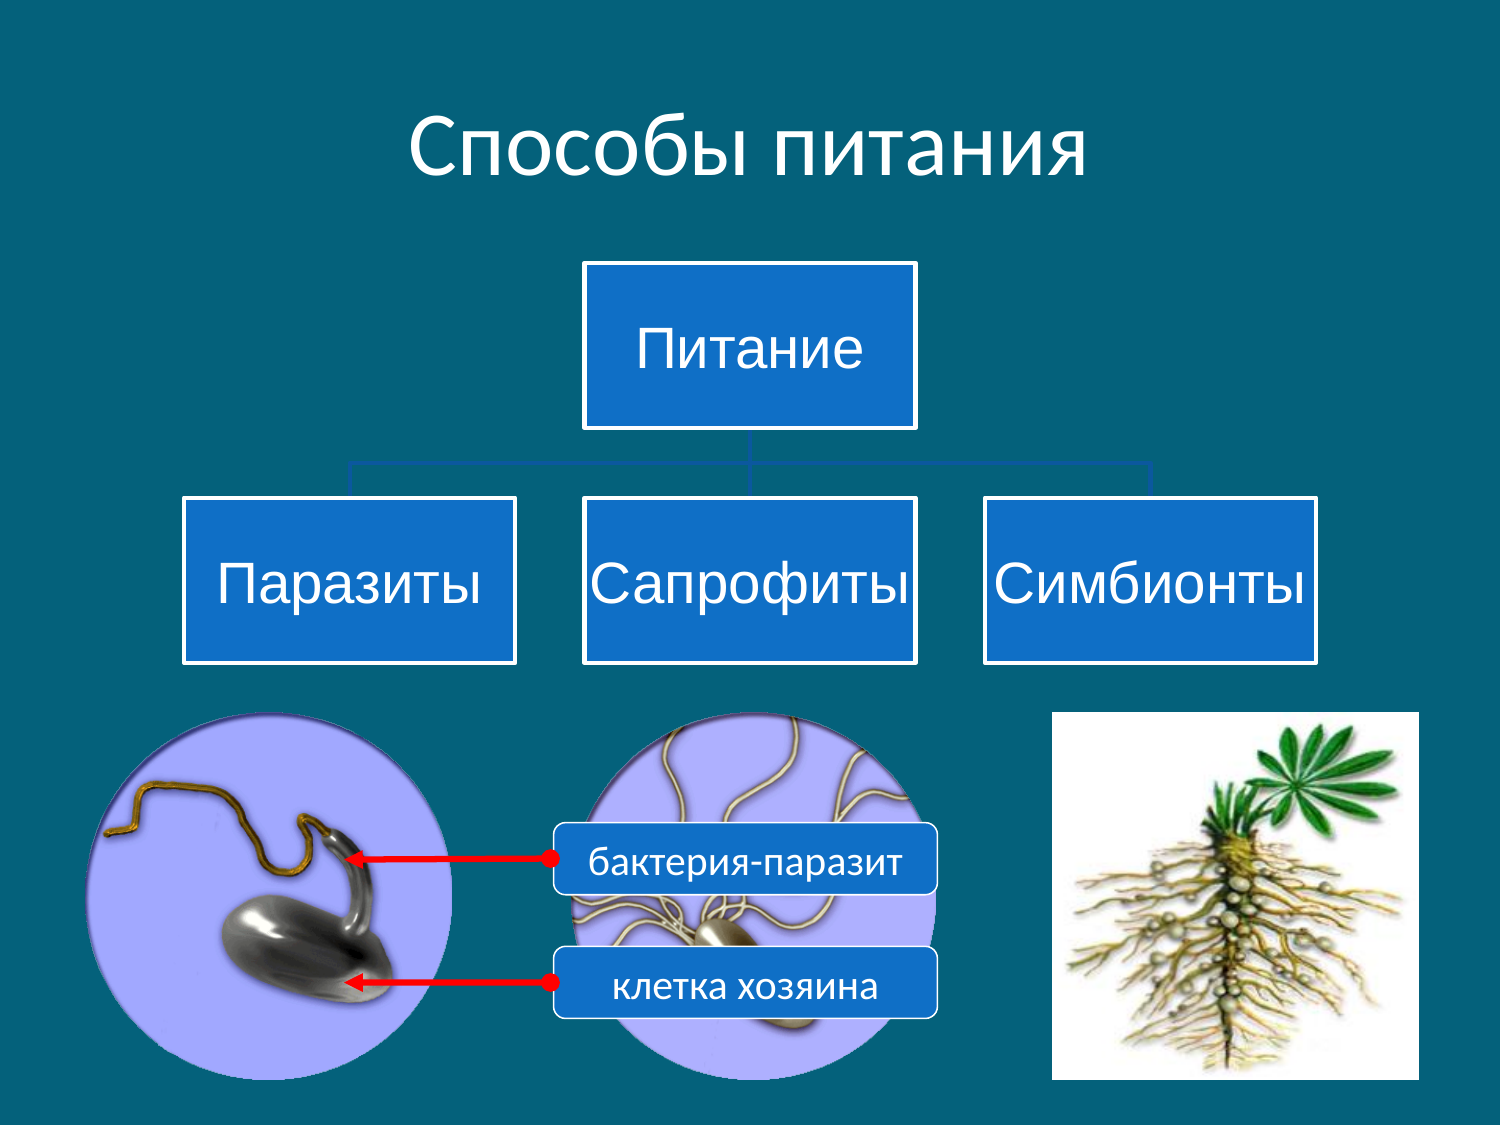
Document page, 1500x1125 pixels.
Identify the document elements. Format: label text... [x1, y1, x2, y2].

picture [572, 895, 935, 946]
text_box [27, 262, 1473, 664]
picture [86, 713, 451, 1079]
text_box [343, 822, 938, 895]
picture [1053, 713, 1418, 1079]
picture [618, 1019, 889, 1079]
title Способы питания [75, 45, 1425, 233]
picture [587, 713, 921, 822]
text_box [343, 946, 938, 1019]
